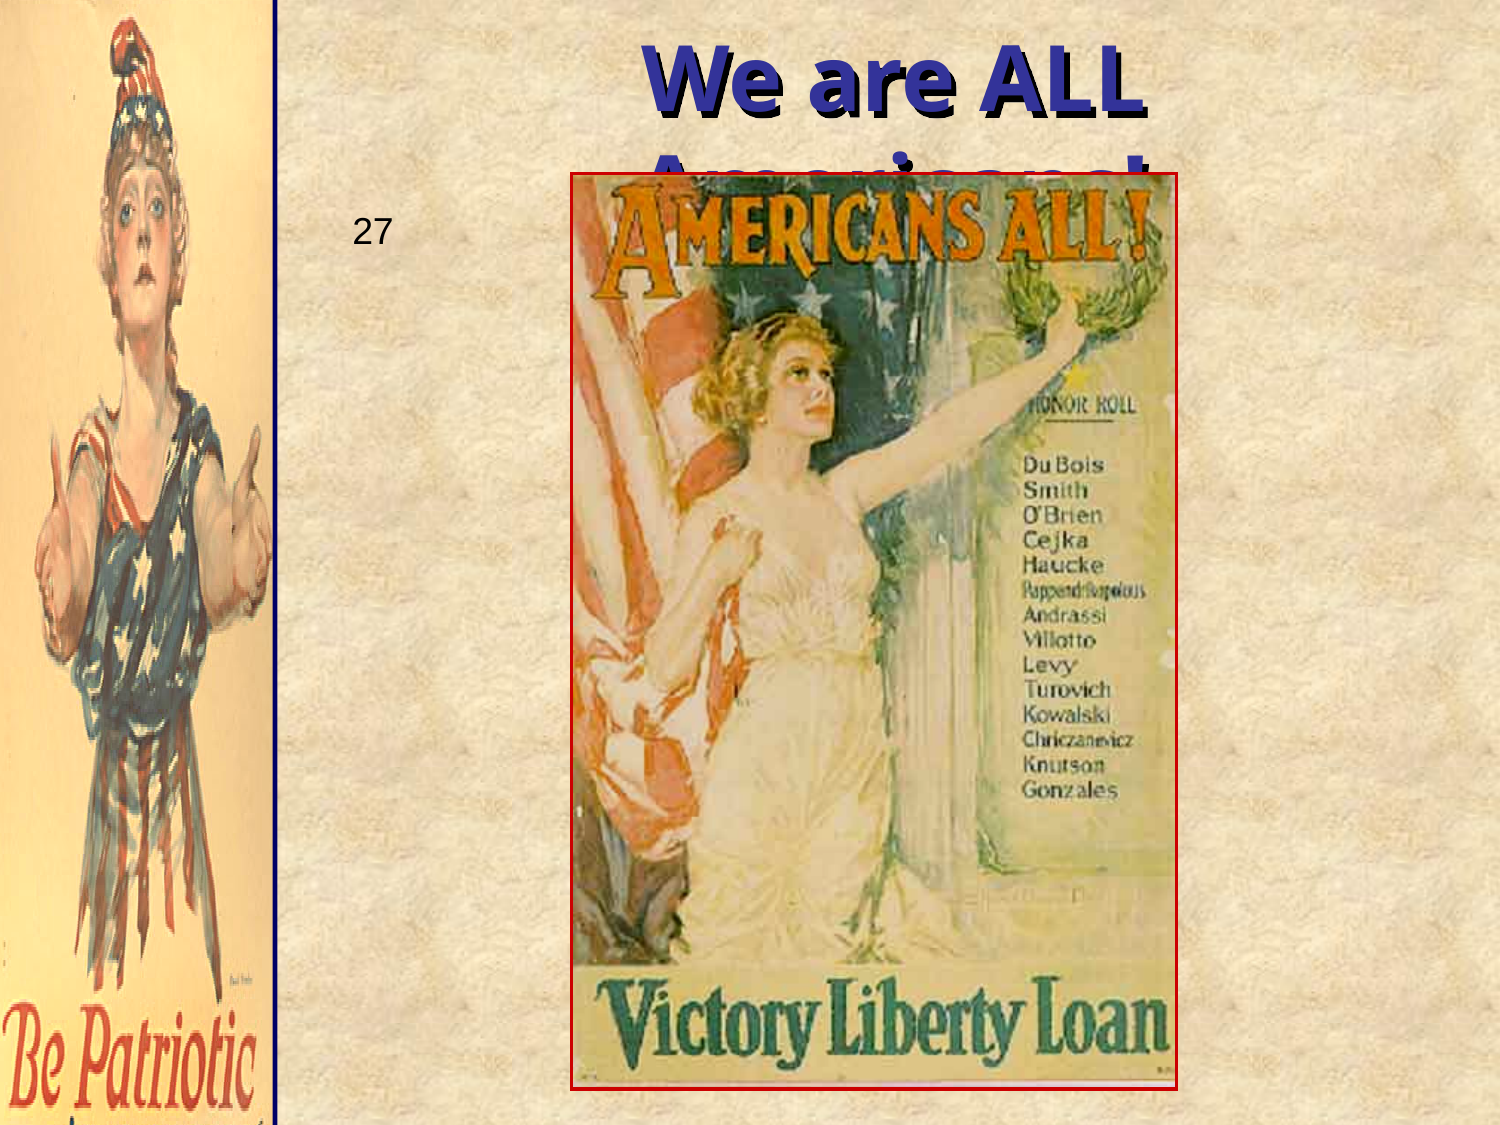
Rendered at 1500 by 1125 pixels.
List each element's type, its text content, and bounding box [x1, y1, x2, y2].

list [572, 174, 1176, 1088]
picture [278, 0, 1500, 1125]
title We are ALL Americans! [362, 12, 1425, 138]
text_box 27 [337, 199, 488, 260]
picture [0, 0, 272, 1125]
